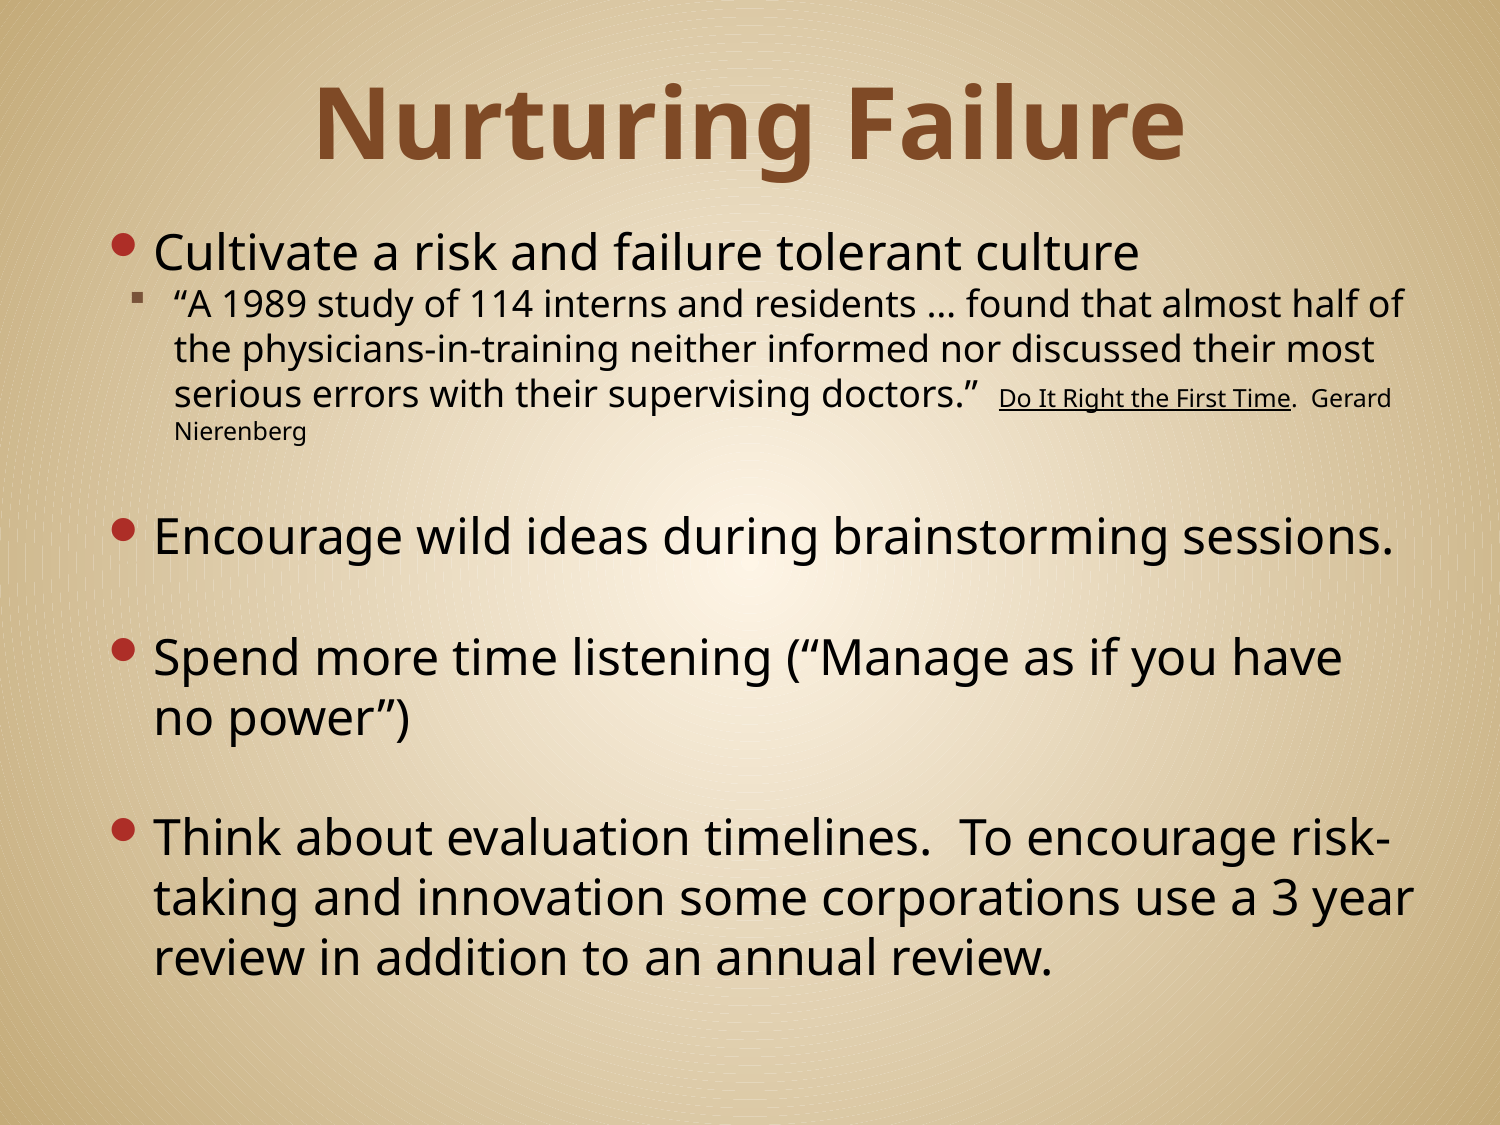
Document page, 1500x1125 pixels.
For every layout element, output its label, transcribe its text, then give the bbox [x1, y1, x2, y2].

list Cultivate a risk and failure tolerant culture “A 1989 study of 114 interns and residents … found that almost half of the physicians-in-training neither informed nor discussed their most serious errors with their supervising doctors.” Do It Right the First Time. Gerard Nierenberg Encourage wild ideas during brainstorming sessions. Spend more time listening (“Manage as if you have no power”) Think about evaluation timelines. To encourage risk-taking and innovation some corporations use a 3 year review in addition to an annual review. [74, 212, 1426, 1088]
title Nurturing Failure [75, 50, 1425, 188]
